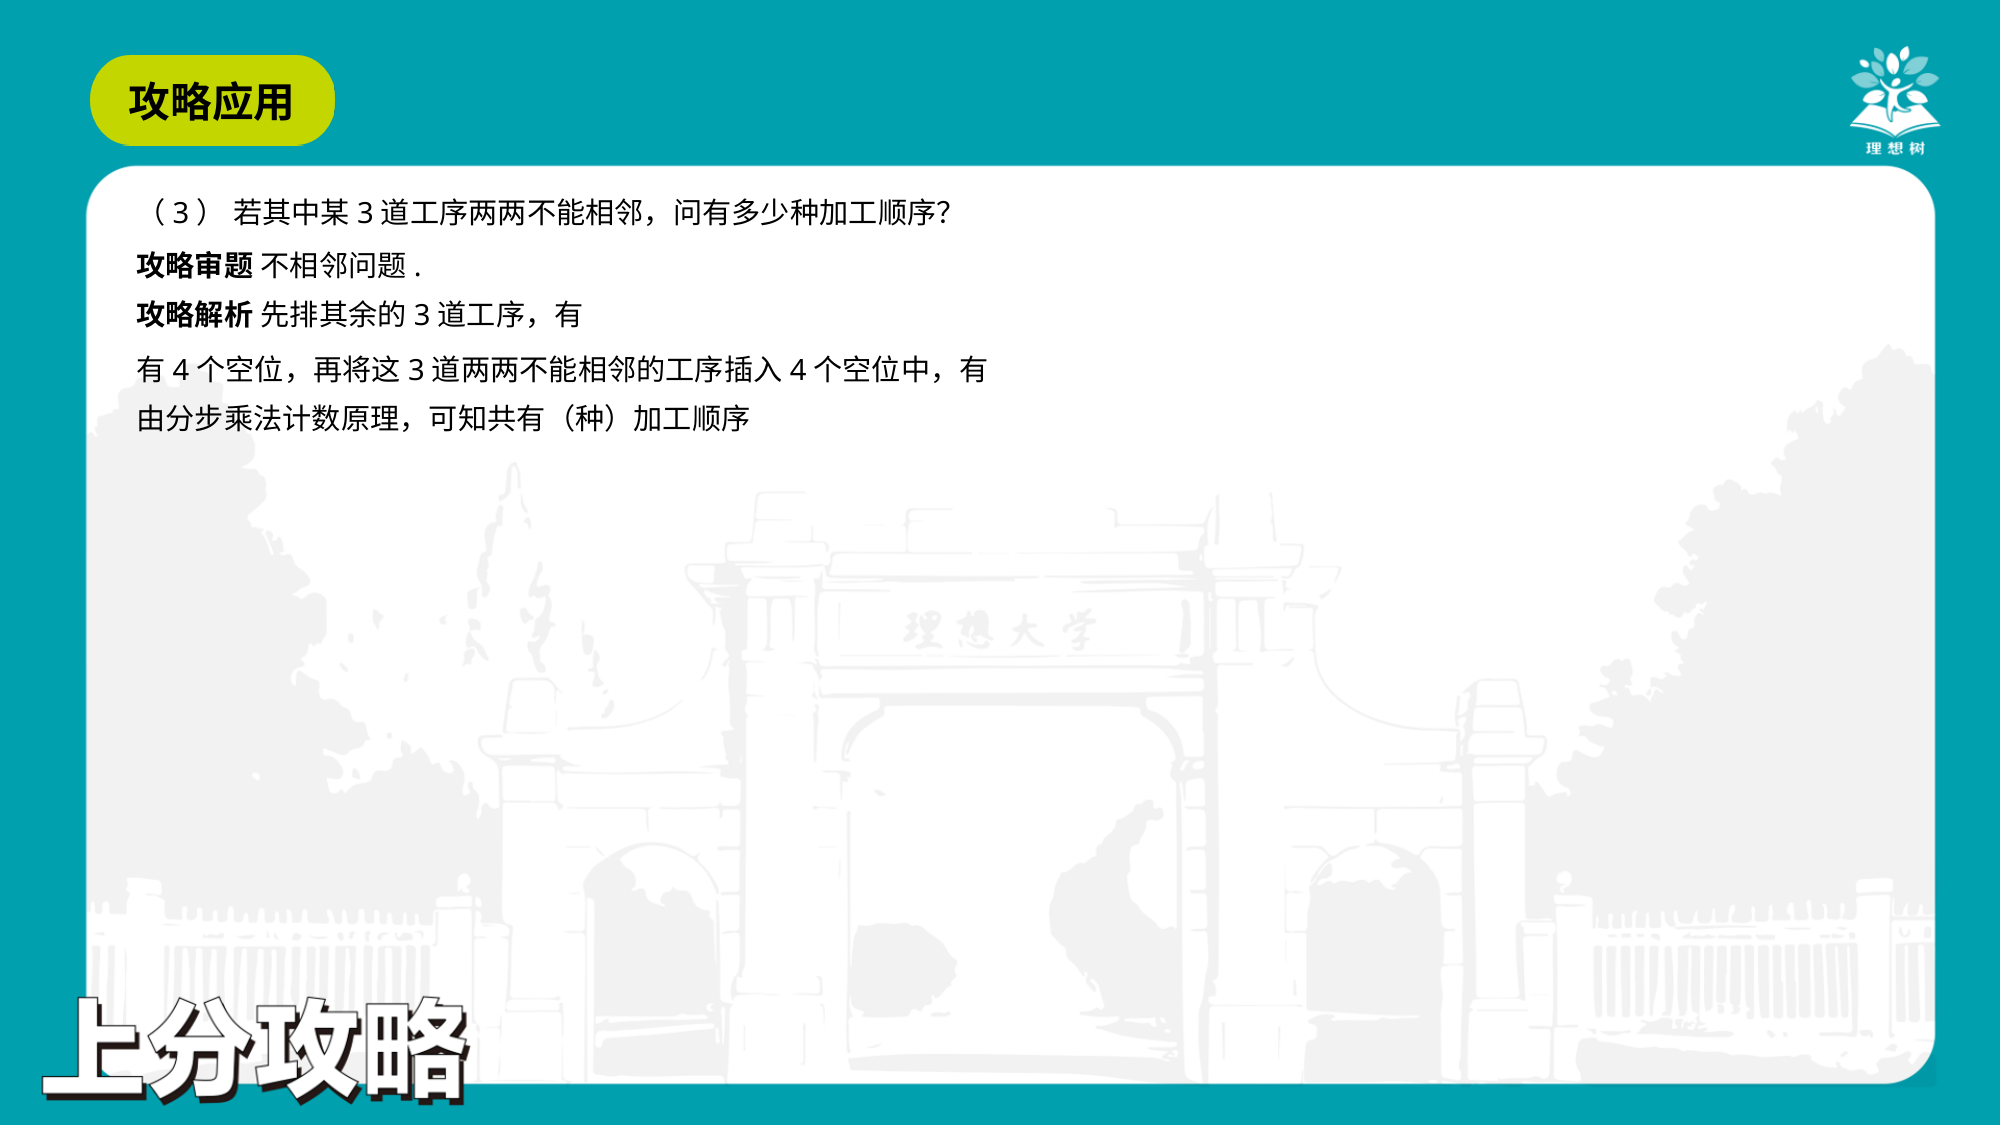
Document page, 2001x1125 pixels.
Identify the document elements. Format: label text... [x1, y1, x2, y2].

text_box 攻略审题 不相邻问题. [136, 230, 1865, 277]
picture [0, 0, 2000, 1125]
text_box （3） 若其中某3道工序两两不能相邻，问有多少种加工顺序？ [136, 177, 1865, 224]
